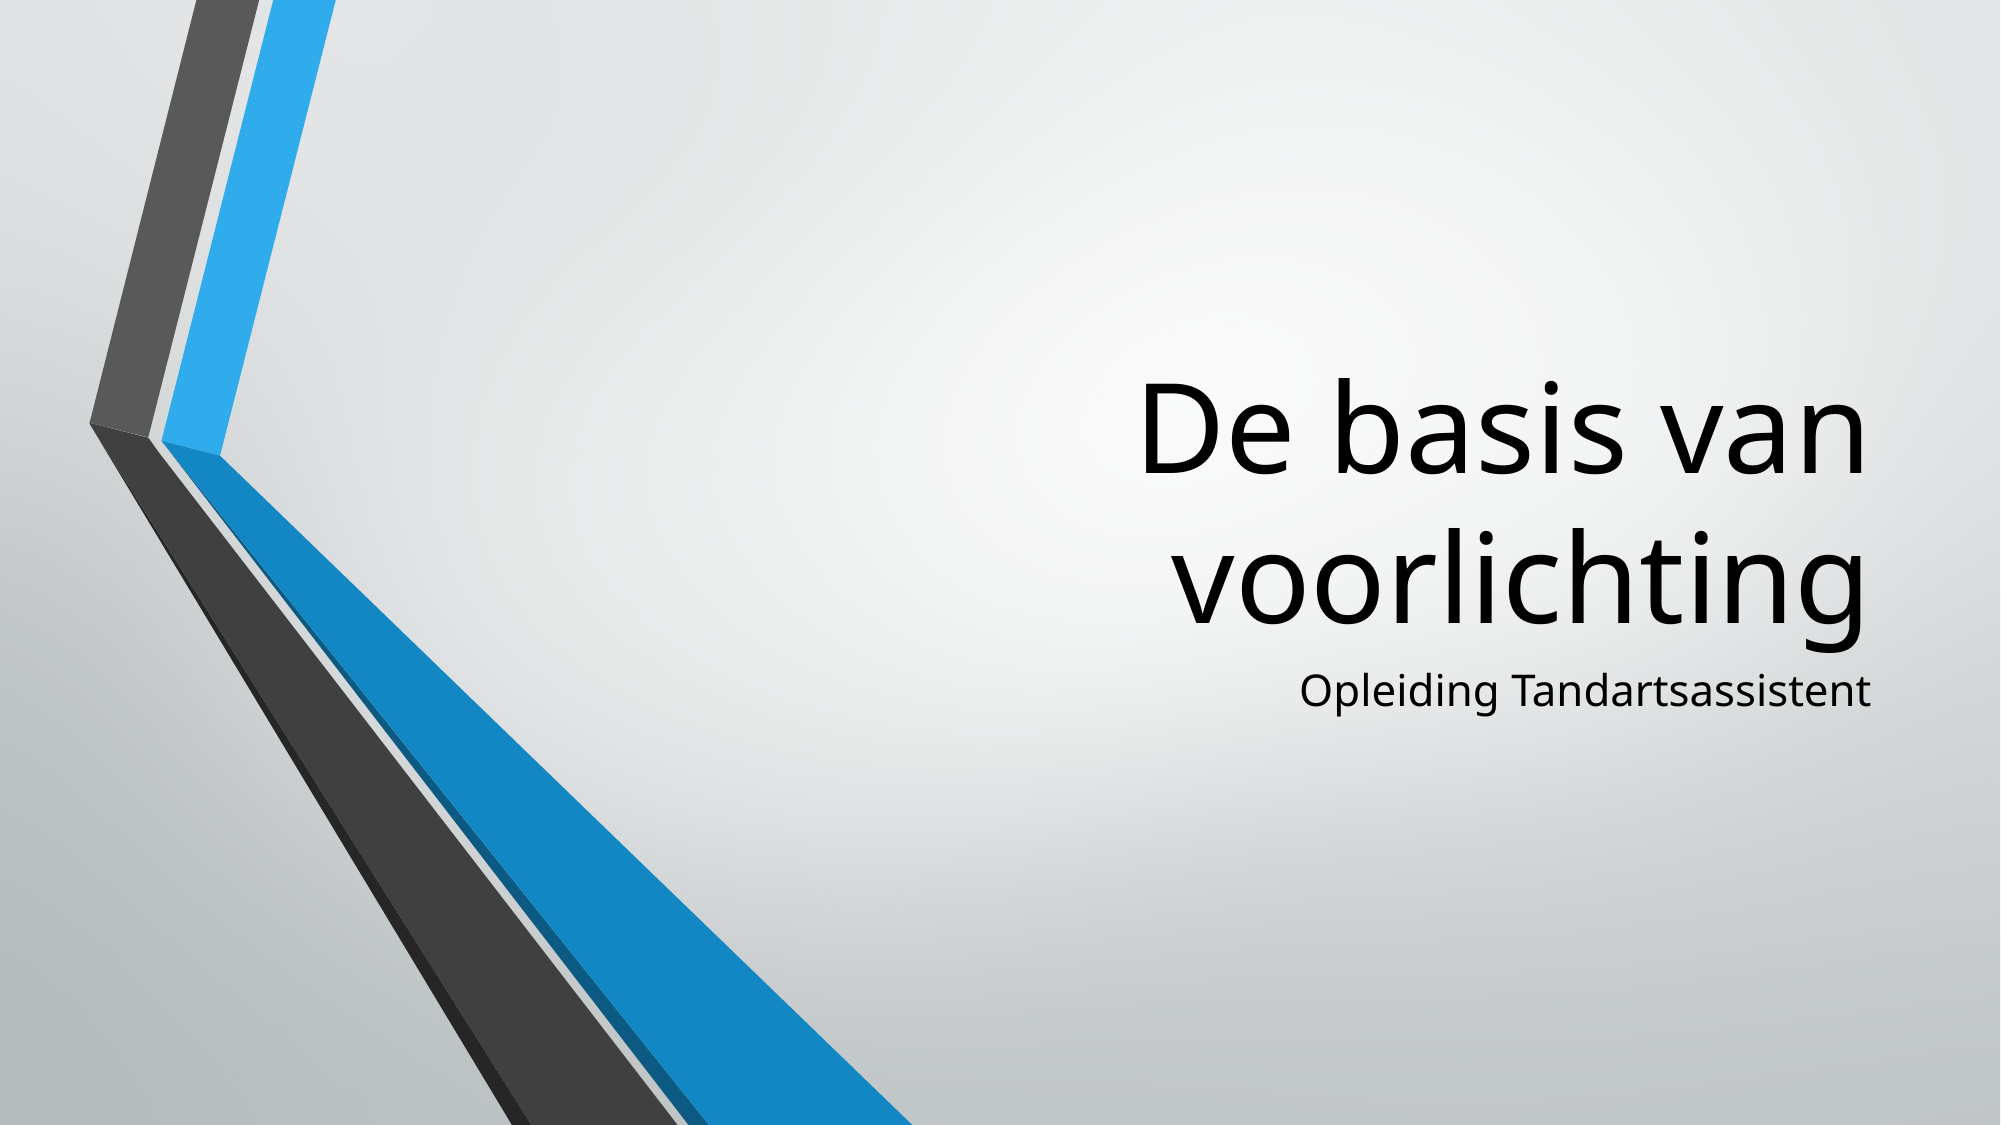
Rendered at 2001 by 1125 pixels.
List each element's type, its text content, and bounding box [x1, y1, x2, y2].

subtitle Opleiding Tandartsassistent [740, 655, 1887, 884]
title De basis van voorlichting [480, 226, 1887, 656]
